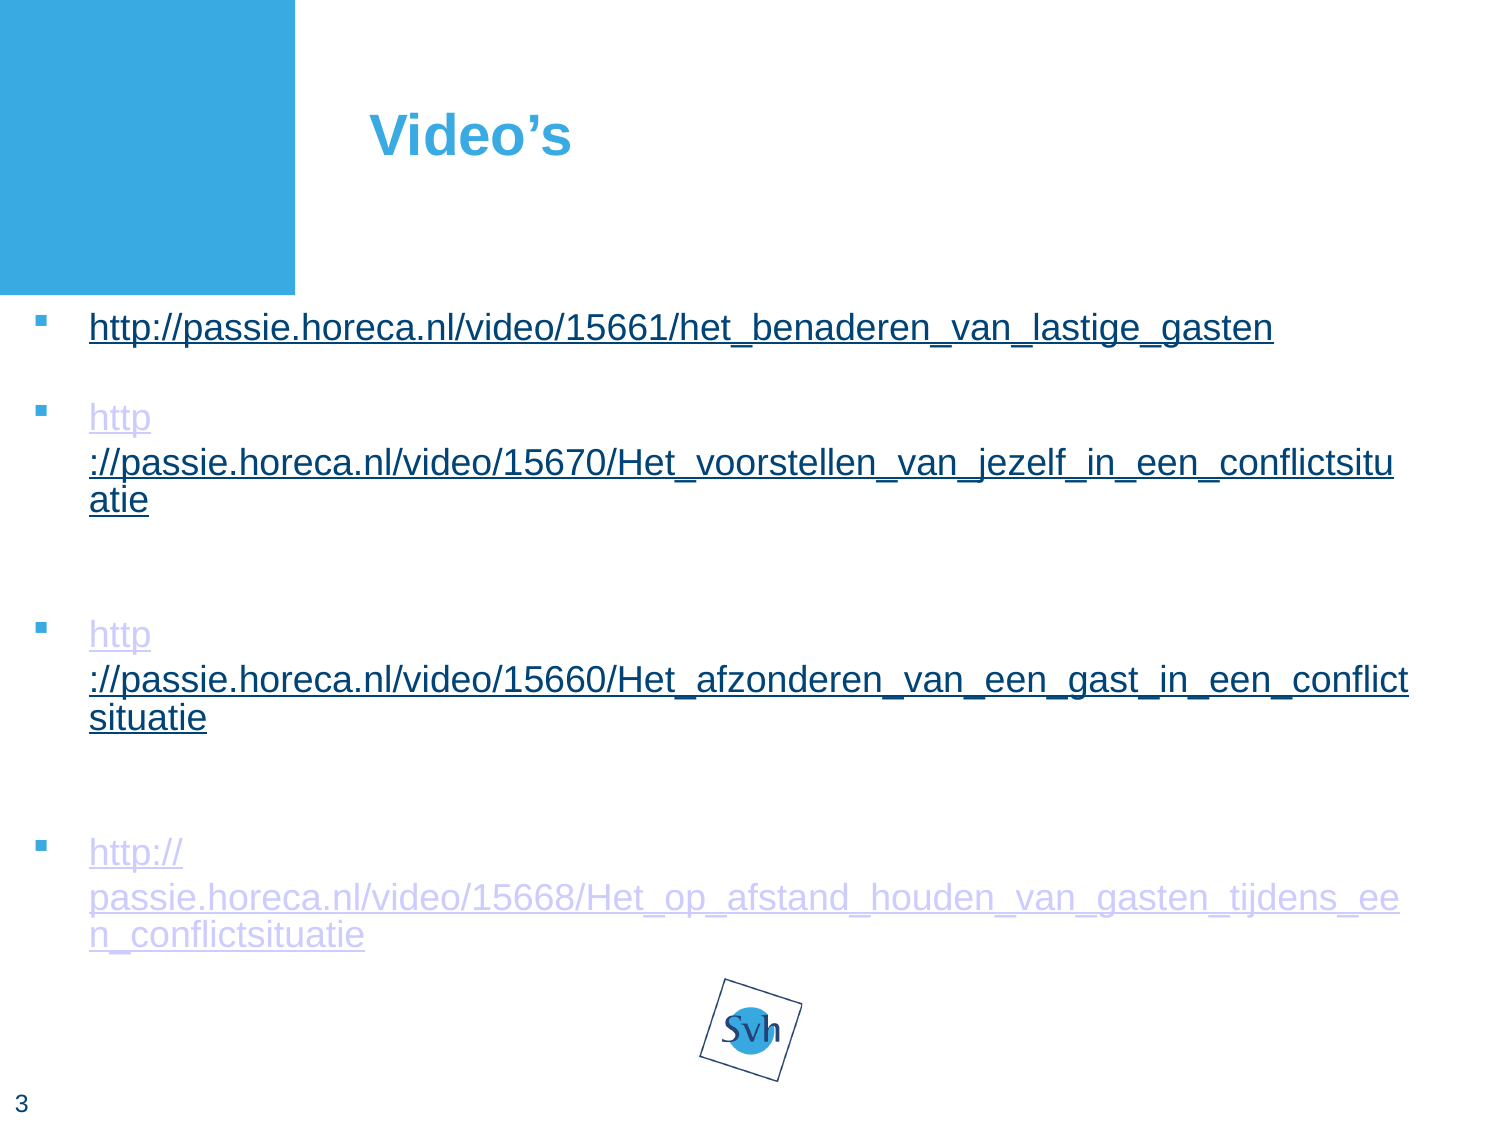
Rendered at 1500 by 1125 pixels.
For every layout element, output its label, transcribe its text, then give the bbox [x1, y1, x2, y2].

picture [699, 978, 803, 1082]
list http://passie.horeca.nl/video/15661/het_benaderen_van_lastige_gasten http://passie.horeca.nl/video/15670/Het_voorstellen_van_jezelf_in_een_conflictsituatie http://passie.horeca.nl/video/15660/Het_afzonderen_van_een_gast_in_een_conflictsituatie http://passie.horeca.nl/video/15668/Het_op_afstand_houden_van_gasten_tijdens_een_conflictsituatie [17, 295, 1426, 950]
title Video’s [353, 88, 1426, 175]
